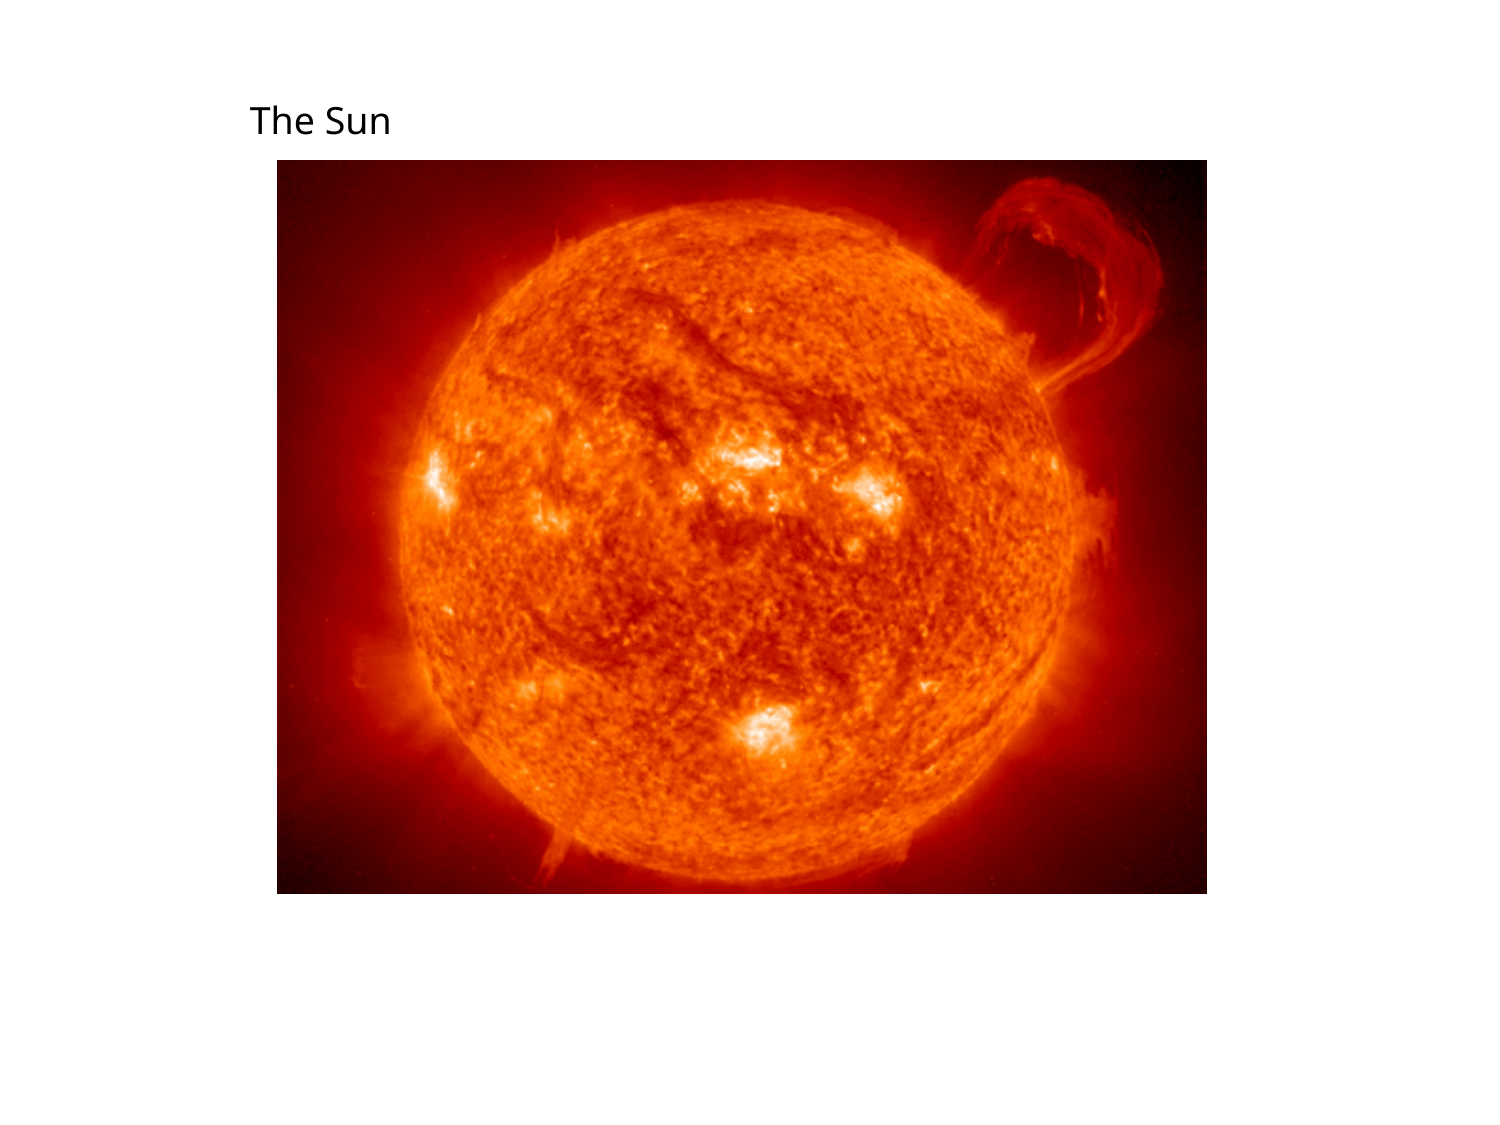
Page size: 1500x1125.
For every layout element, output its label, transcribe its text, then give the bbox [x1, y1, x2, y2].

picture [277, 160, 1207, 894]
text_box The Sun [235, 89, 407, 150]
